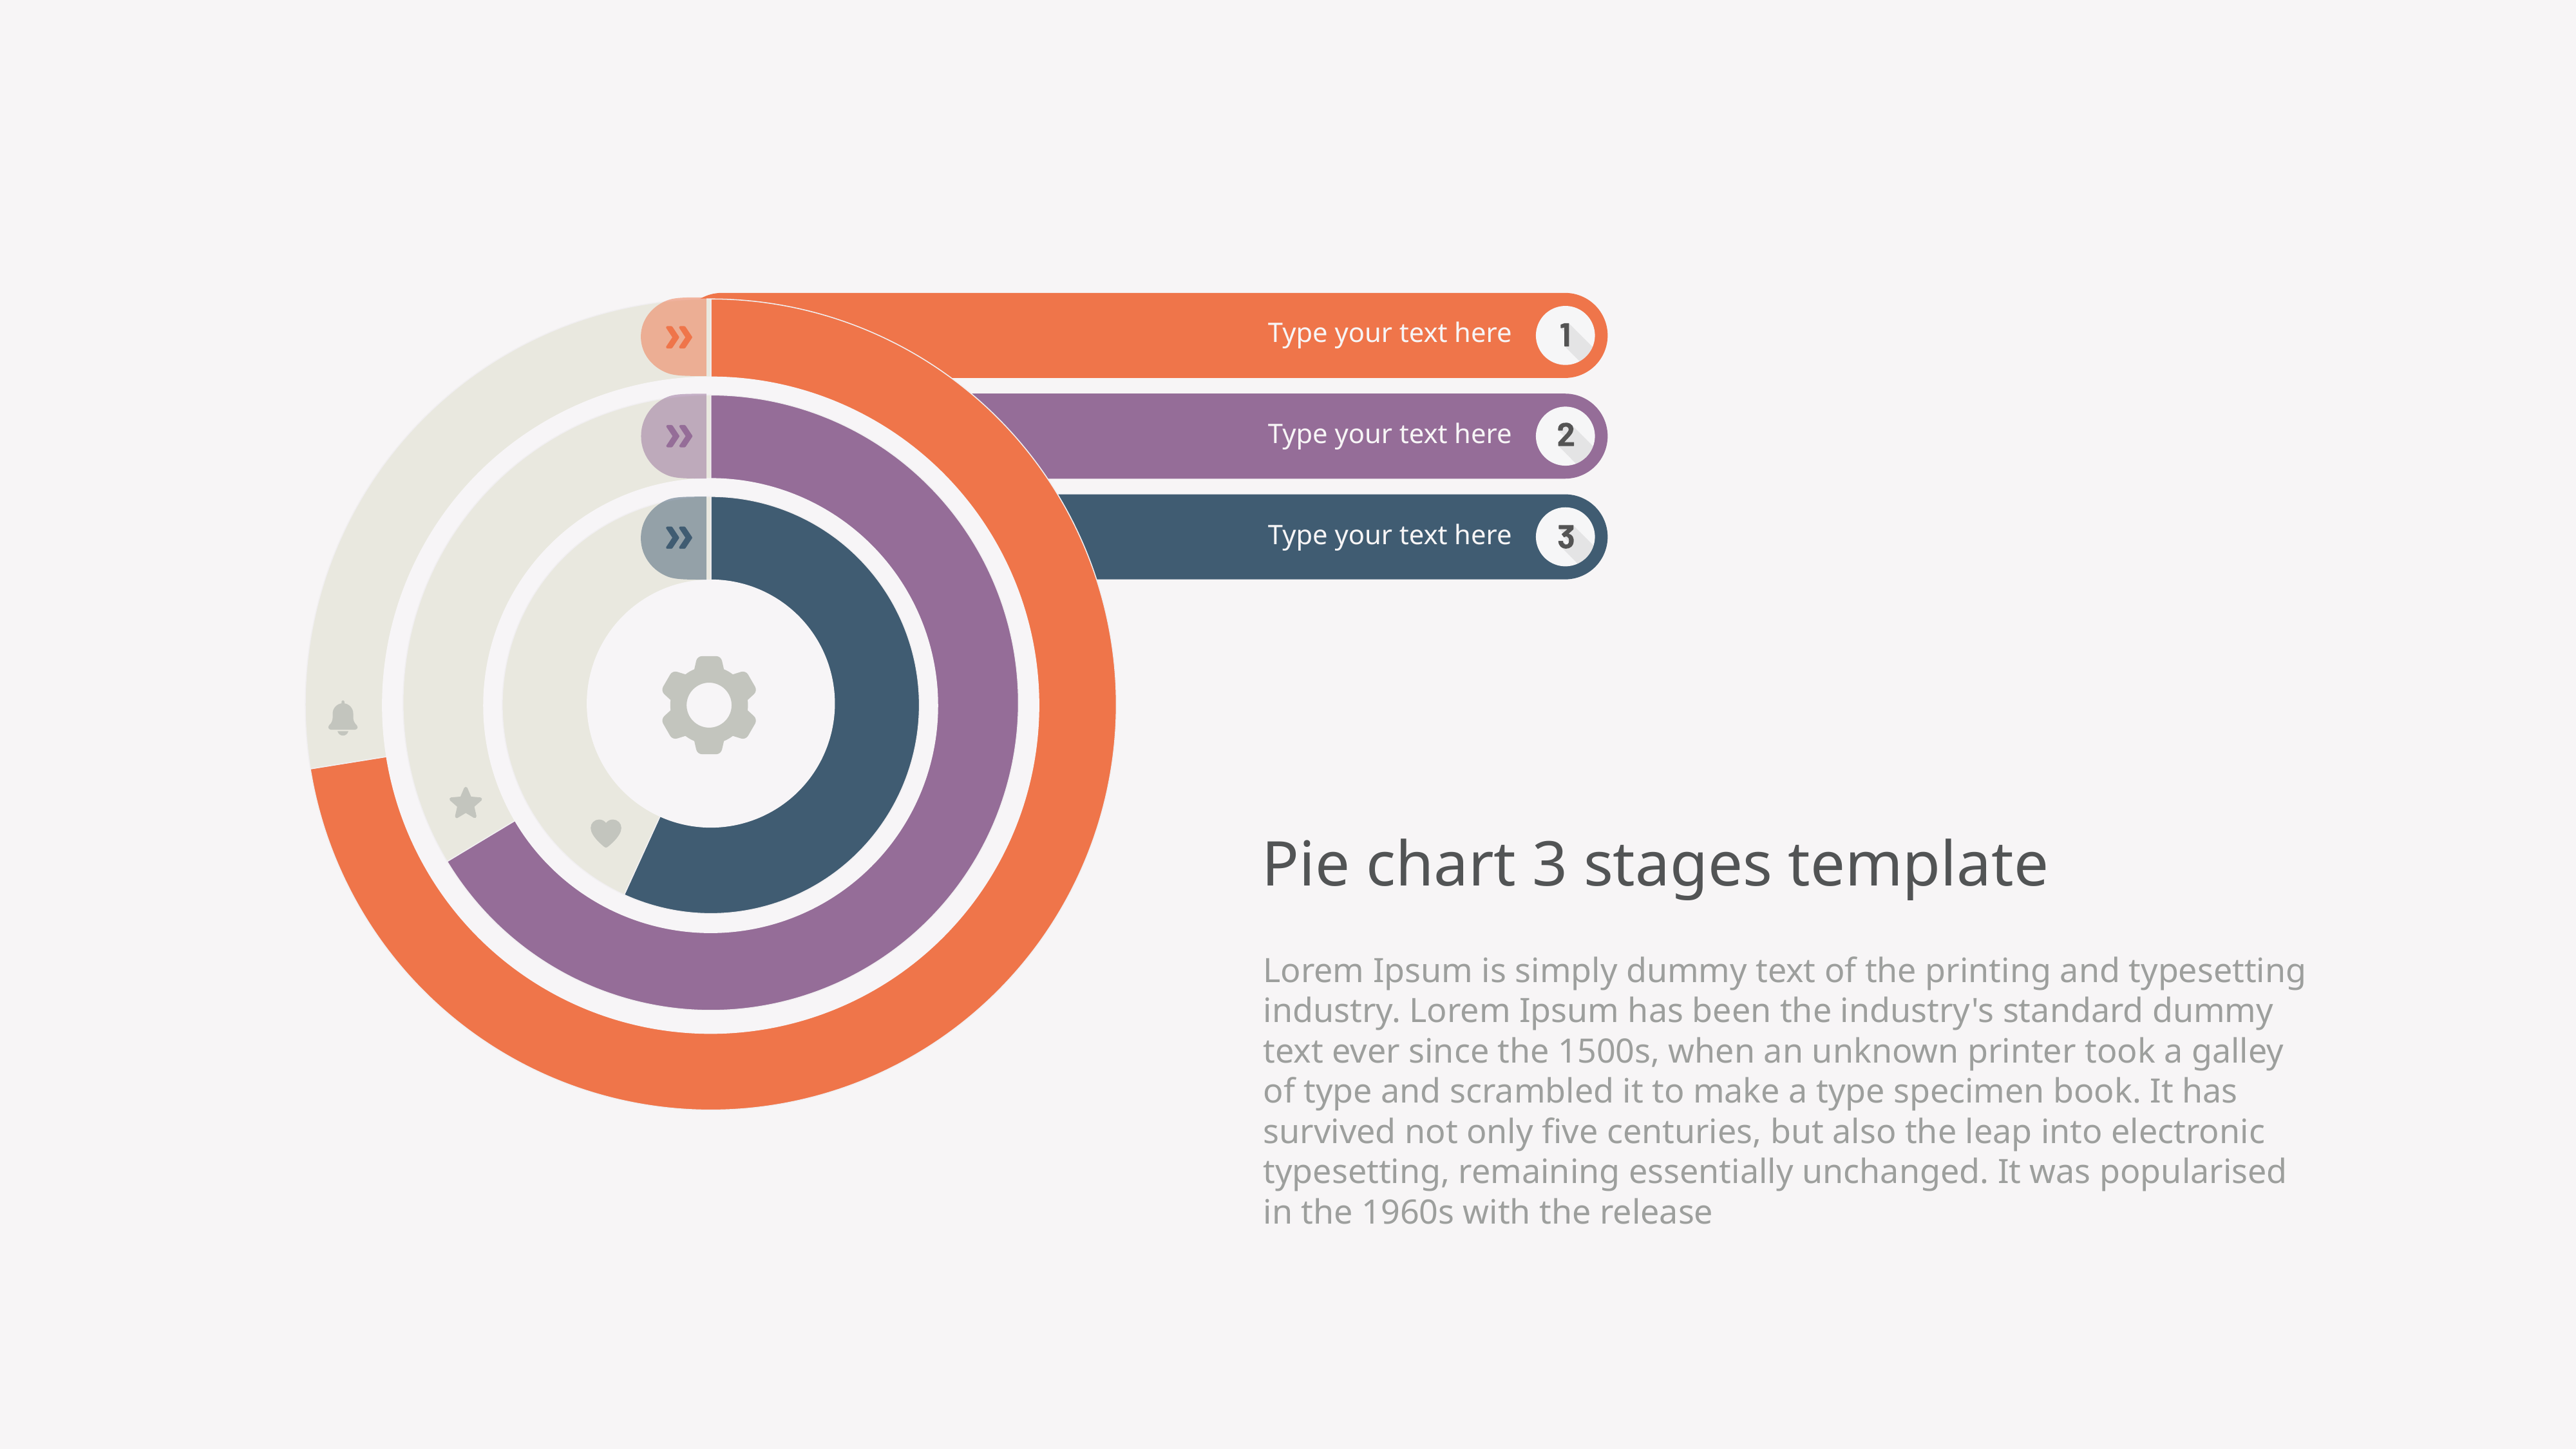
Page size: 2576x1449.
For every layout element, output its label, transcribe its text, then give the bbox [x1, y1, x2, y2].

text_box [1122, 494, 1608, 580]
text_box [1535, 406, 1595, 466]
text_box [641, 393, 707, 479]
text_box Type your text here [1240, 411, 1517, 455]
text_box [640, 496, 707, 580]
text_box Type your text here [1240, 310, 1517, 353]
text_box [1122, 393, 1608, 479]
text_box [711, 292, 1608, 378]
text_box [1535, 507, 1595, 567]
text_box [1535, 305, 1595, 365]
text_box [640, 297, 707, 377]
text_box Lorem Ipsum is simply dummy text of the printing and typesetting industry. Lorem Ipsum has been the industry's standard dummy text ever since the 1500s, when an unknown printer took a galley of type and scrambled it to make a type specimen book. It has survived not only five centuries, but also the leap into electronic typesetting, remaining essentially unchanged. It was popularised in the 1960s with the release [1258, 943, 2317, 1236]
text_box Type your text here [1240, 512, 1517, 555]
text_box Pie chart 3 stages template [1256, 819, 2233, 904]
chart [299, 294, 1122, 1117]
